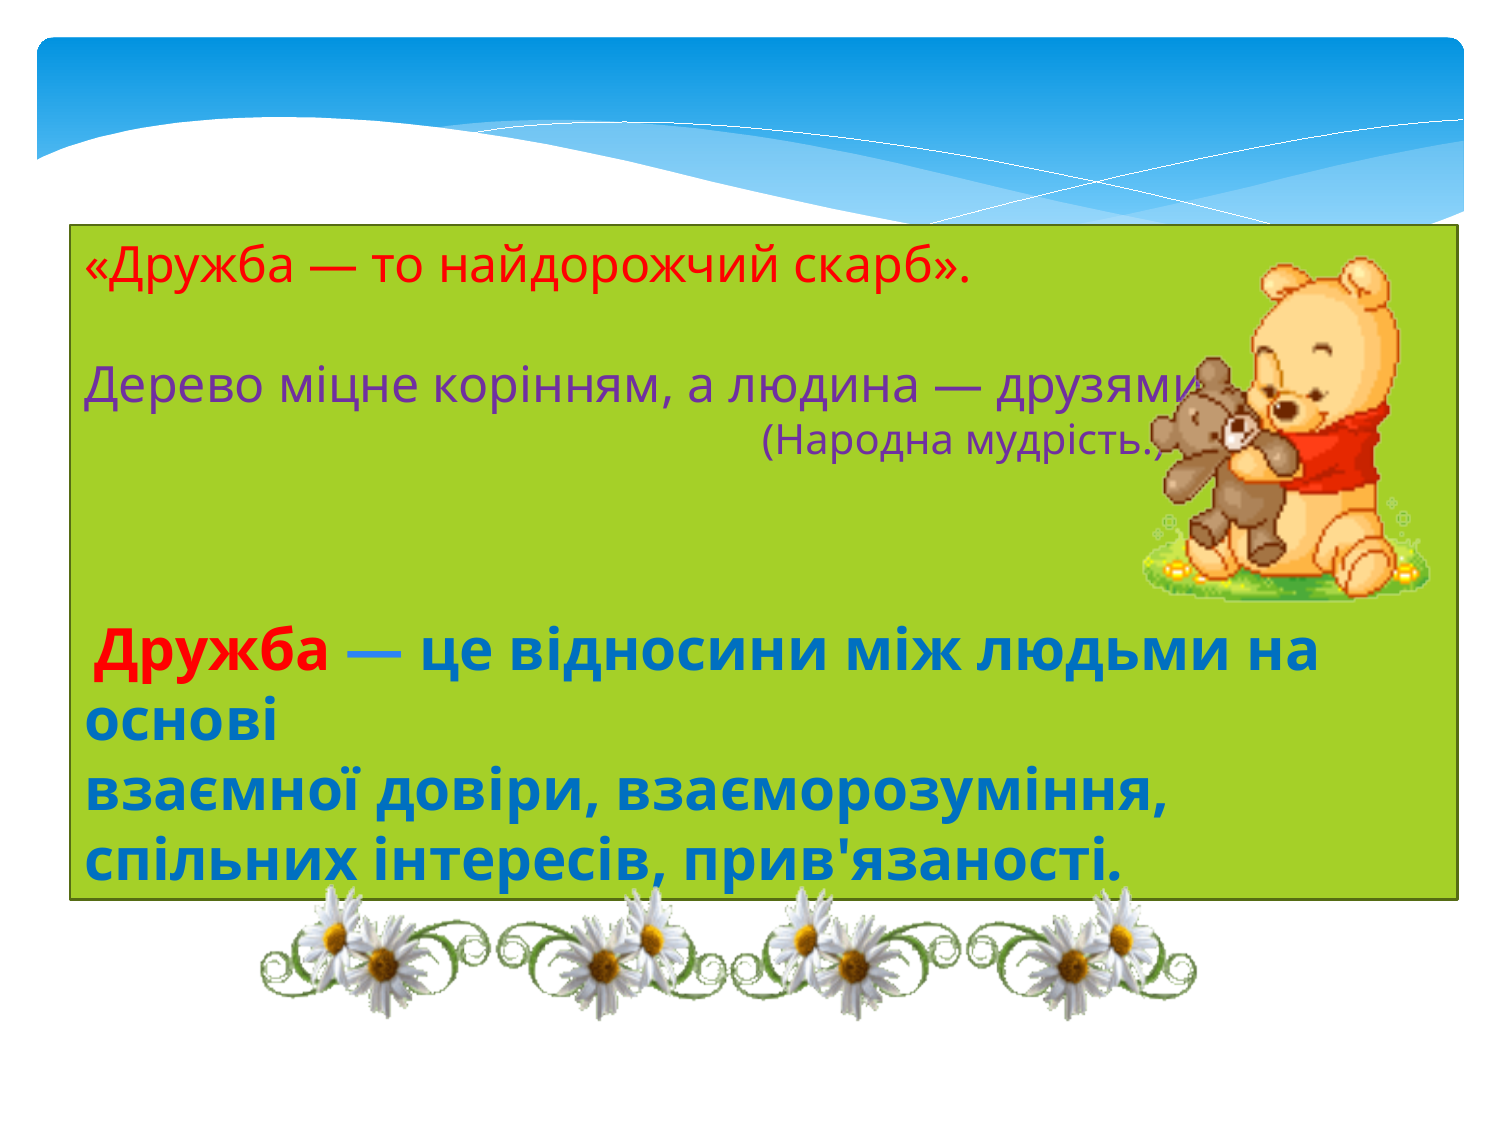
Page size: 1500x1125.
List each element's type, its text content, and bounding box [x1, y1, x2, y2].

text_box «Дружба ― то найдорожчий скарб». Дерево міцне корінням, а людина — друзями. (Народна мудрість.) Дружба — це відносини між людьми на основі взаємної довіри, взаєморозуміння, спільних інтересів, прив'язаності. [69, 224, 1459, 901]
picture [249, 871, 1213, 1038]
picture [1124, 199, 1451, 613]
